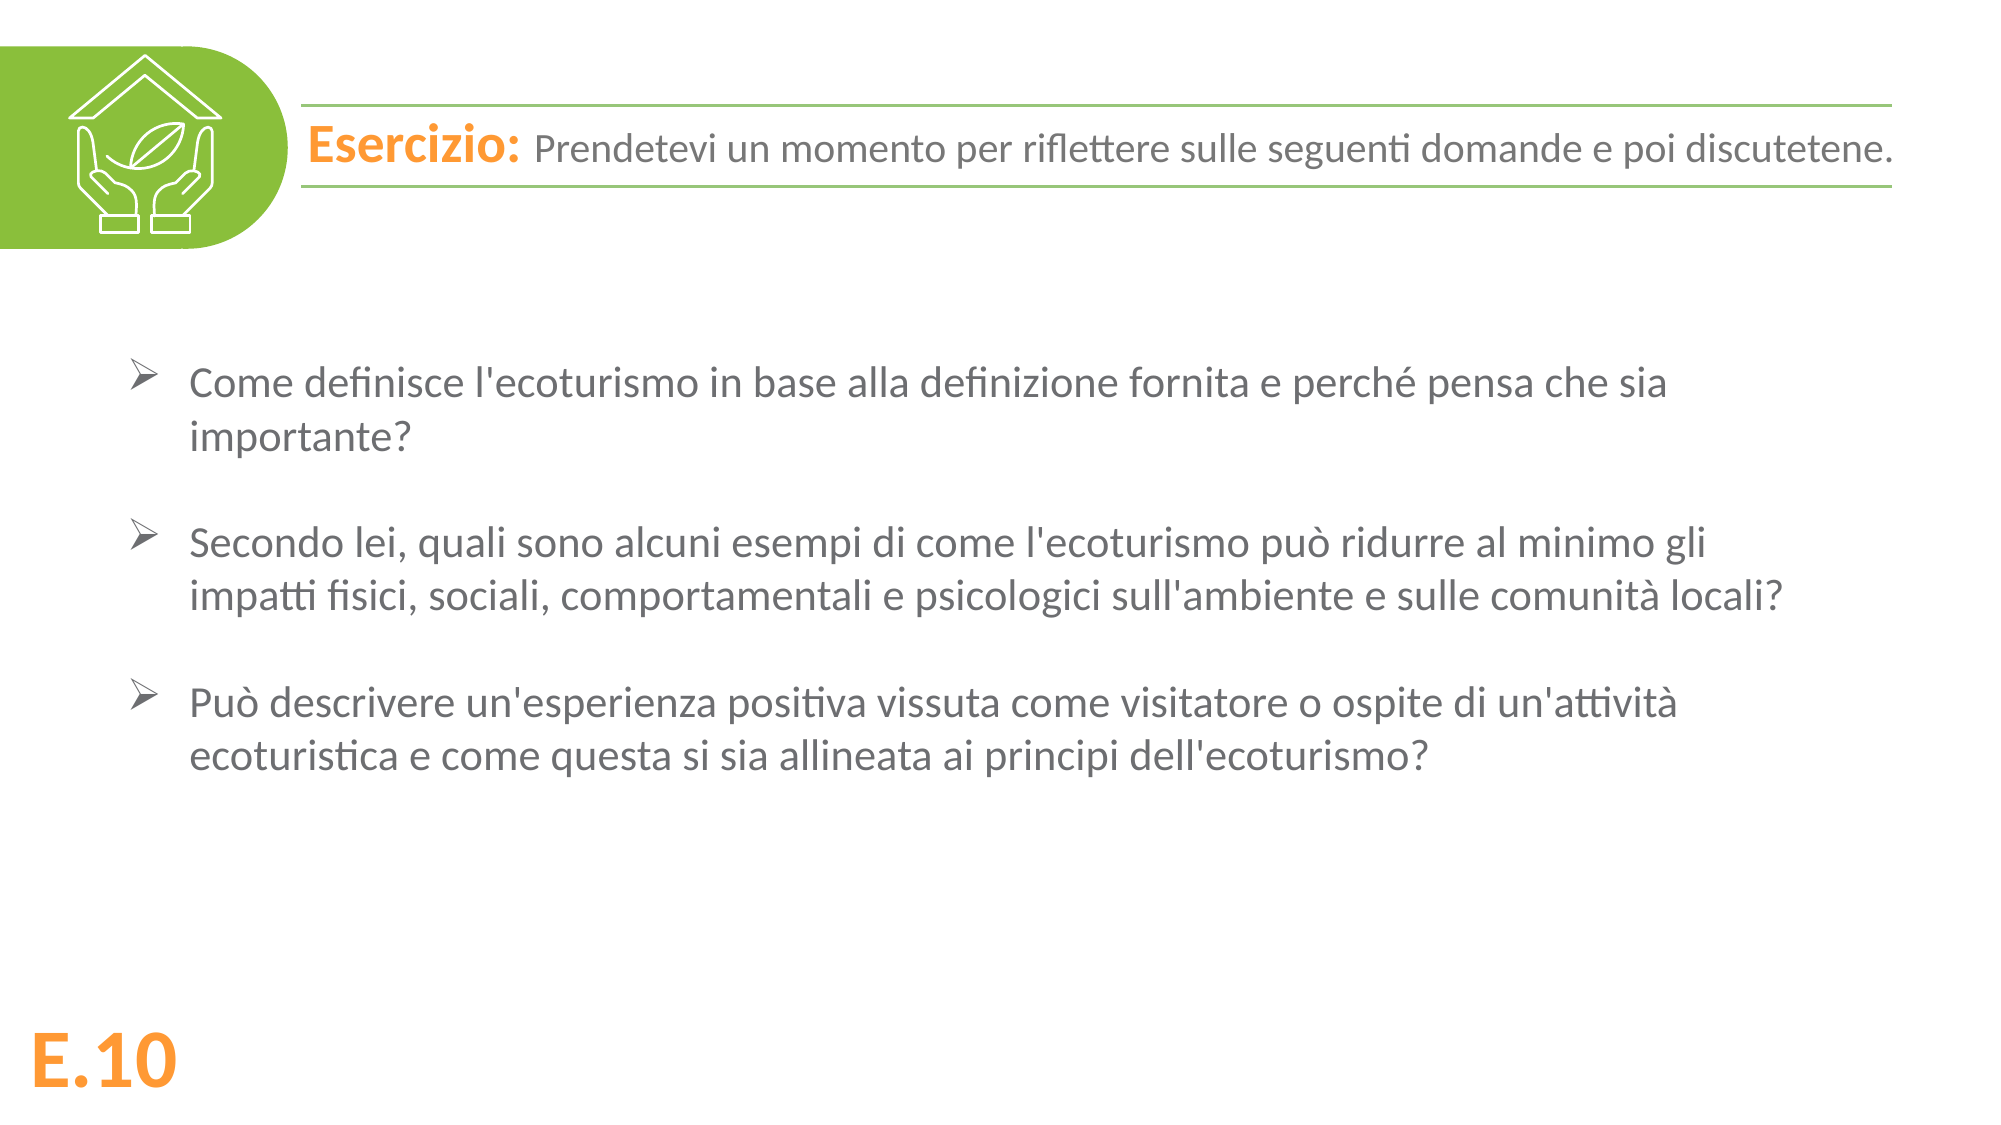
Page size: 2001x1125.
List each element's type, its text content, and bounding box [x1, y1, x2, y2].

list Come definisce l'ecoturismo in base alla definizione fornita e perché pensa che sia importante? Secondo lei, quali sono alcuni esempi di come l'ecoturismo può ridurre al minimo gli impatti fisici, sociali, comportamentali e psicologici sull'ambiente e sulle comunità locali? Può descrivere un'esperienza positiva vissuta come visitatore o ospite di un'attività ecoturistica e come questa si sia allineata ai principi dell'ecoturismo? [106, 333, 1864, 1048]
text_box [68, 54, 222, 233]
text_box E.10 [10, 1019, 298, 1125]
list Esercizio: Prendetevi un momento per riflettere sulle seguenti domande e poi discutetene. [287, 77, 2000, 249]
text_box [0, 46, 288, 249]
